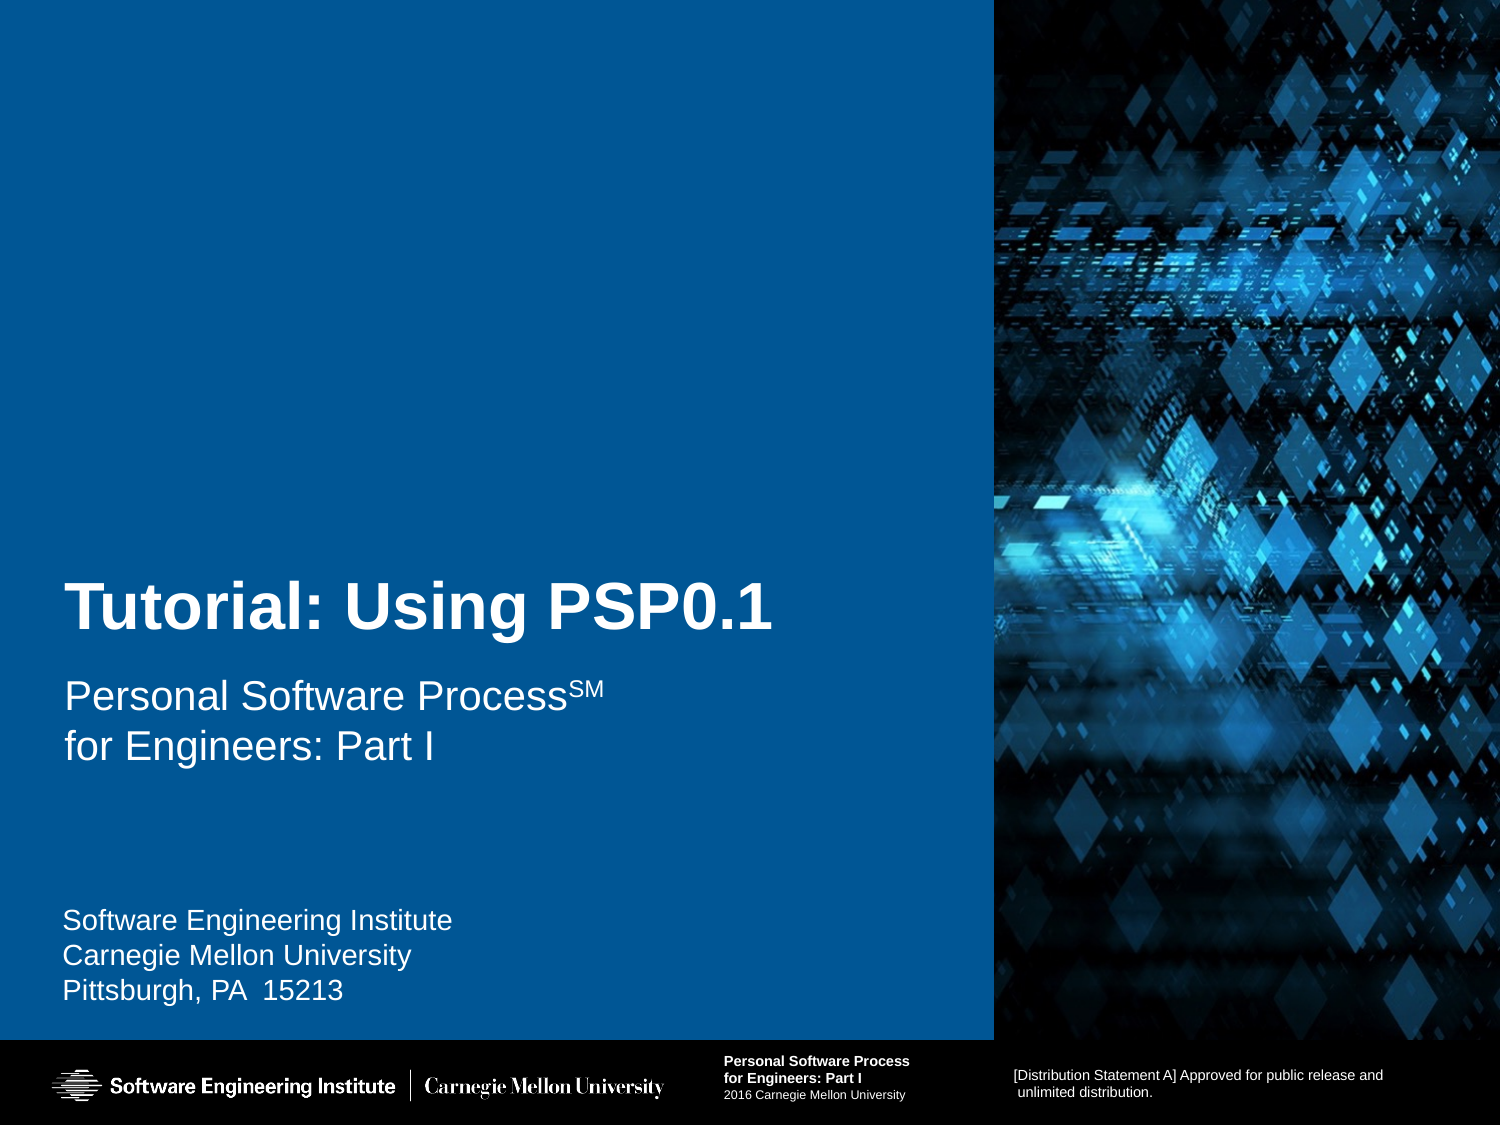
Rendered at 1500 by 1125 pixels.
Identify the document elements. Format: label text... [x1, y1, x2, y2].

picture [994, 0, 1500, 1040]
title Tutorial: Using PSP0.1 [64, 43, 850, 644]
subtitle Personal Software ProcessSM for Engineers: Part I [64, 668, 850, 882]
picture [43, 1062, 673, 1106]
